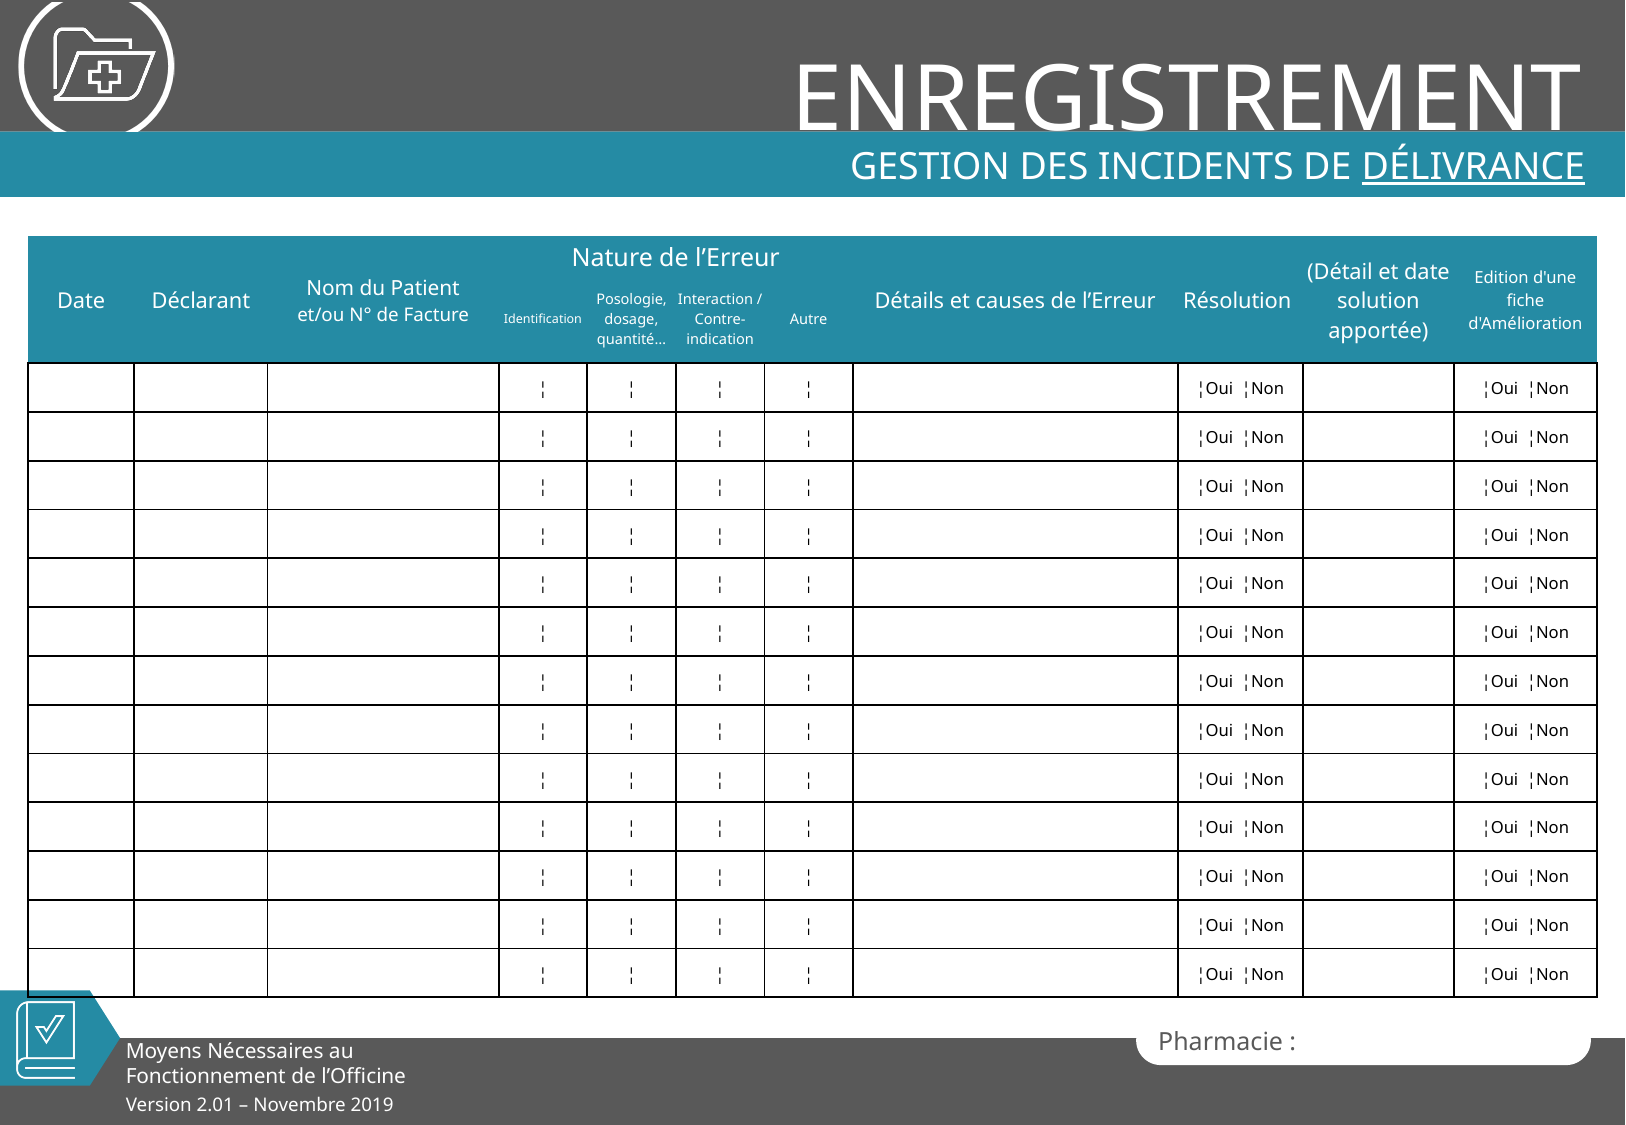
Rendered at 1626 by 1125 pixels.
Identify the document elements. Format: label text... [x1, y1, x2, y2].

table_cell ¦Oui ¦Non [1179, 657, 1302, 704]
table_cell [1304, 901, 1453, 948]
table_cell ¦Oui ¦Non [1455, 559, 1596, 606]
table_cell ¦ [500, 364, 586, 411]
table_cell ¦ [500, 852, 586, 899]
table_cell ¦Oui ¦Non [1455, 706, 1596, 753]
table_cell [135, 901, 267, 948]
table_cell [268, 510, 498, 557]
table_cell ¦ [588, 852, 675, 899]
table_cell ¦ [677, 803, 764, 850]
title Gestion des incidents de délivrance [511, 139, 1601, 196]
table_cell ¦Oui ¦Non [1179, 852, 1302, 899]
table_cell [854, 706, 1177, 753]
table_header Nom du Patient et/ou N° de Facture [267, 236, 499, 362]
table_cell ¦Oui ¦Non [1179, 462, 1302, 509]
table_cell ¦ [677, 949, 764, 996]
table_cell [268, 706, 498, 753]
table_cell ¦ [588, 803, 675, 850]
table_cell [1304, 510, 1453, 557]
table_cell ¦ [588, 608, 675, 655]
table_cell Autre [764, 273, 853, 362]
table_cell ¦Oui ¦Non [1455, 901, 1596, 948]
table_cell [29, 803, 133, 850]
table_header Déclarant [134, 236, 267, 362]
table_cell ¦Oui ¦Non [1179, 608, 1302, 655]
table_cell ¦ [765, 413, 852, 460]
table_cell ¦ [765, 901, 852, 948]
table_cell ¦ [588, 413, 675, 460]
table_cell ¦ [500, 803, 586, 850]
table_cell ¦ [765, 510, 852, 557]
table_cell [135, 852, 267, 899]
table_cell [854, 754, 1177, 801]
table_cell ¦Oui ¦Non [1455, 657, 1596, 704]
table_cell ¦ [588, 510, 675, 557]
table_cell [135, 949, 267, 996]
table_cell [135, 803, 267, 850]
table_cell ¦ [588, 364, 675, 411]
table_cell ¦ [588, 706, 675, 753]
table_cell [854, 608, 1177, 655]
table_cell ¦ [765, 852, 852, 899]
picture [18, 2, 175, 132]
table_cell Identification [499, 273, 587, 362]
table_cell ¦ [677, 510, 764, 557]
table_cell ¦ [588, 657, 675, 704]
table_cell ¦Oui ¦Non [1179, 803, 1302, 850]
table_cell ¦ [500, 657, 586, 704]
table_cell [29, 559, 133, 606]
table_cell ¦Oui ¦Non [1455, 852, 1596, 899]
table_cell [1304, 949, 1453, 996]
table_cell ¦ [677, 901, 764, 948]
table_cell ¦ [677, 657, 764, 704]
table_cell ¦Oui ¦Non [1455, 949, 1596, 996]
table_cell [268, 462, 498, 509]
table_cell ¦ [677, 706, 764, 753]
picture [16, 1001, 75, 1079]
table_header Nature de l’Erreur [499, 236, 853, 273]
table_cell ¦ [677, 413, 764, 460]
table_cell ¦Oui ¦Non [1179, 706, 1302, 753]
table_cell ¦ [677, 462, 764, 509]
table_cell [29, 657, 133, 704]
table_cell ¦ [677, 364, 764, 411]
table_cell ¦ [677, 559, 764, 606]
table_cell ¦ [765, 462, 852, 509]
table_cell ¦ [500, 413, 586, 460]
table_cell Interaction / Contre-indication [676, 273, 764, 362]
table_header Résolution [1178, 236, 1303, 362]
table_cell [135, 364, 267, 411]
table_cell [268, 559, 498, 606]
table_cell ¦ [677, 608, 764, 655]
table_cell Posologie, dosage, quantité… [587, 273, 676, 362]
table_cell ¦Oui ¦Non [1455, 608, 1596, 655]
table_cell [854, 413, 1177, 460]
table_cell [854, 462, 1177, 509]
table_cell ¦ [500, 462, 586, 509]
table_cell ¦Oui ¦Non [1455, 510, 1596, 557]
table_cell ¦Oui ¦Non [1455, 462, 1596, 509]
text_box [52, 132, 1625, 207]
table_header Date [28, 236, 134, 362]
table_cell [854, 657, 1177, 704]
table_cell [135, 706, 267, 753]
table_cell [268, 657, 498, 704]
table_cell [854, 510, 1177, 557]
table_cell [29, 754, 133, 801]
table_cell [854, 803, 1177, 850]
table_cell [1304, 754, 1453, 801]
table_cell [135, 754, 267, 801]
table_cell [29, 510, 133, 557]
table_cell ¦ [677, 754, 764, 801]
table_cell [268, 413, 498, 460]
table_cell [135, 608, 267, 655]
table_cell [1304, 462, 1453, 509]
table_cell [1304, 852, 1453, 899]
table_cell [1304, 364, 1453, 411]
table_cell ¦ [588, 949, 675, 996]
table_cell [268, 754, 498, 801]
table_cell [29, 852, 133, 899]
table_cell ¦ [765, 559, 852, 606]
table_cell [854, 559, 1177, 606]
table_cell ¦ [500, 608, 586, 655]
table_cell ¦ [677, 852, 764, 899]
table_cell [268, 803, 498, 850]
table_cell ¦Oui ¦Non [1179, 413, 1302, 460]
table_header (Détail et date solution apportée) [1303, 236, 1454, 362]
table_cell [268, 364, 498, 411]
table_cell ¦ [588, 901, 675, 948]
table_cell [29, 413, 133, 460]
table_header Détails et causes de l’Erreur [853, 236, 1178, 362]
table_cell ¦Oui ¦Non [1179, 364, 1302, 411]
table_cell [268, 608, 498, 655]
table_cell ¦ [500, 510, 586, 557]
table_cell ¦ [765, 754, 852, 801]
table_cell ¦Oui ¦Non [1179, 949, 1302, 996]
table_cell ¦ [765, 949, 852, 996]
table_cell [135, 559, 267, 606]
table_cell [1304, 413, 1453, 460]
table_cell ¦Oui ¦Non [1455, 803, 1596, 850]
table_cell ¦ [588, 559, 675, 606]
table_cell ¦ [500, 901, 586, 948]
table_cell ¦ [765, 364, 852, 411]
table_cell ¦Oui ¦Non [1179, 754, 1302, 801]
table_cell [1304, 803, 1453, 850]
table_cell [1304, 657, 1453, 704]
table_cell ¦ [588, 462, 675, 509]
table_header Edition d'une fiche d'Amélioration [1454, 236, 1597, 362]
table_cell [1304, 706, 1453, 753]
table_cell [854, 901, 1177, 948]
table_cell ¦ [500, 754, 586, 801]
table_cell [29, 364, 133, 411]
table_cell ¦ [765, 803, 852, 850]
table_cell [29, 901, 133, 948]
table_cell [1304, 608, 1453, 655]
table_cell ¦ [500, 949, 586, 996]
table_cell [268, 852, 498, 899]
table_cell [135, 657, 267, 704]
table_cell [135, 510, 267, 557]
table_cell ¦ [765, 706, 852, 753]
table_cell [135, 413, 267, 460]
table_cell [854, 364, 1177, 411]
table_cell [854, 852, 1177, 899]
table_cell ¦ [500, 559, 586, 606]
table_cell ¦Oui ¦Non [1179, 559, 1302, 606]
table_cell ¦ [588, 754, 675, 801]
table_cell [29, 608, 133, 655]
table_cell [1304, 559, 1453, 606]
table_cell ¦ [500, 706, 586, 753]
table_cell [268, 901, 498, 948]
table_cell ¦Oui ¦Non [1455, 754, 1596, 801]
table_cell [29, 949, 133, 996]
table_cell ¦Oui ¦Non [1455, 413, 1596, 460]
table_cell ¦Oui ¦Non [1455, 364, 1596, 411]
table_cell [29, 706, 133, 753]
table_cell [854, 949, 1177, 996]
table_cell ¦ [765, 608, 852, 655]
table_cell ¦Oui ¦Non [1179, 510, 1302, 557]
table_cell [268, 949, 498, 996]
table_cell ¦Oui ¦Non [1179, 901, 1302, 948]
table_cell [29, 462, 133, 509]
table_cell [135, 462, 267, 509]
table_cell ¦ [765, 657, 852, 704]
